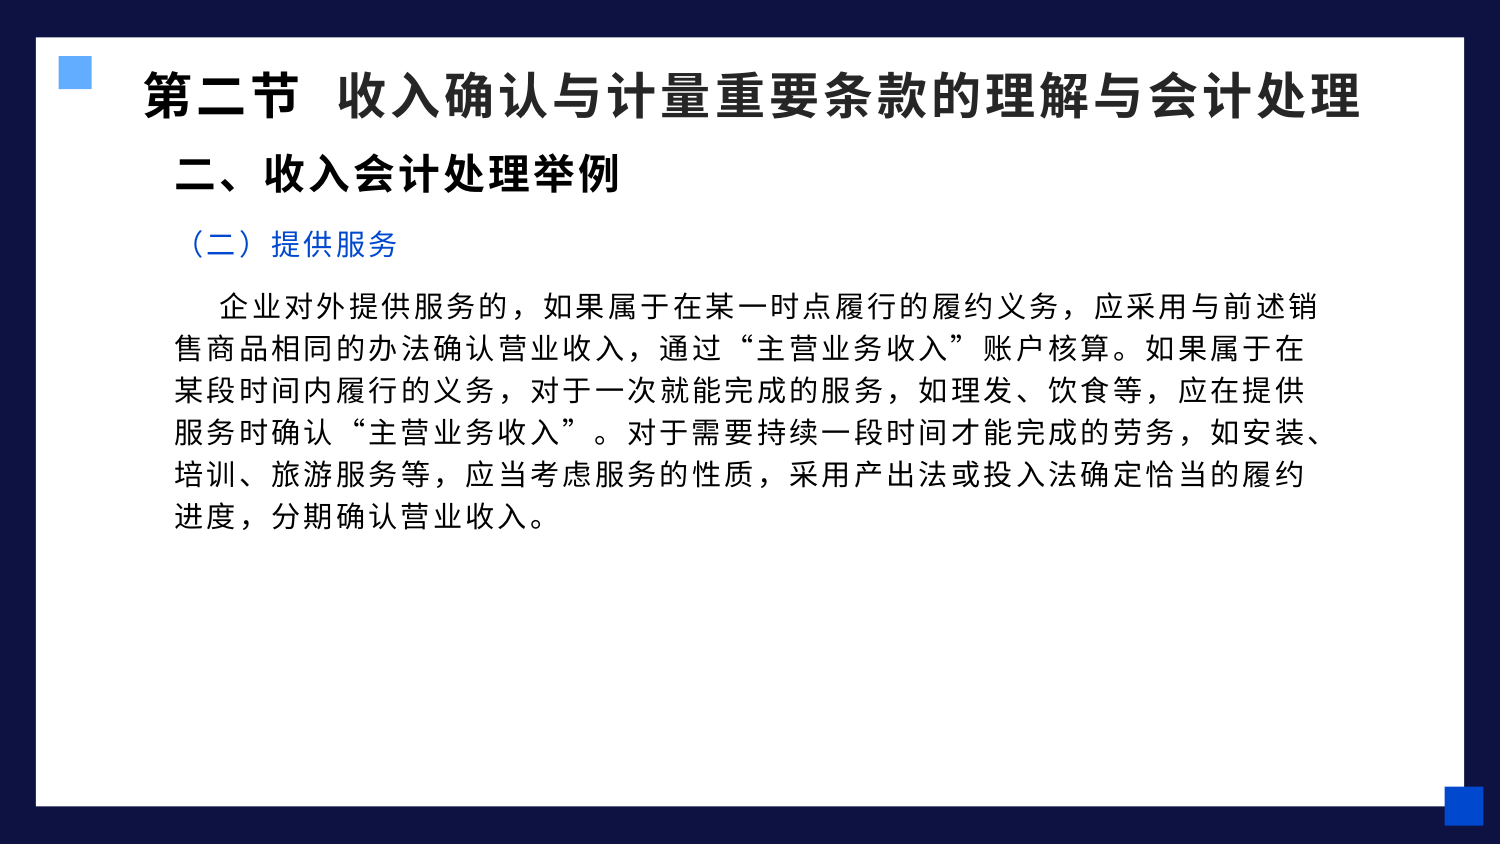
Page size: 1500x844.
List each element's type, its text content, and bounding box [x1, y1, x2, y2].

text_box 第二节 收入确认与计量重要条款的理解与会计处理 [99, 43, 1400, 133]
list 二、收入会计处理举例 （二）提供服务 企业对外提供服务的，如果属于在某一时点履行的履约义务，应采用与前述销售商品相同的办法确认营业收入，通过“主营业务收入”账户核算。如果属于在某段时间内履行的义务，对于一次就能完成的服务，如理发、饮食等，应在提供服务时确认“主营业务收入”。对于需要持续一段时间才能完成的劳务，如安装、培训、旅游服务等，应当考虑服务的性质，采用产出法或投入法确定恰当的履约进度，分期确认营业收入。 [157, 137, 1343, 563]
